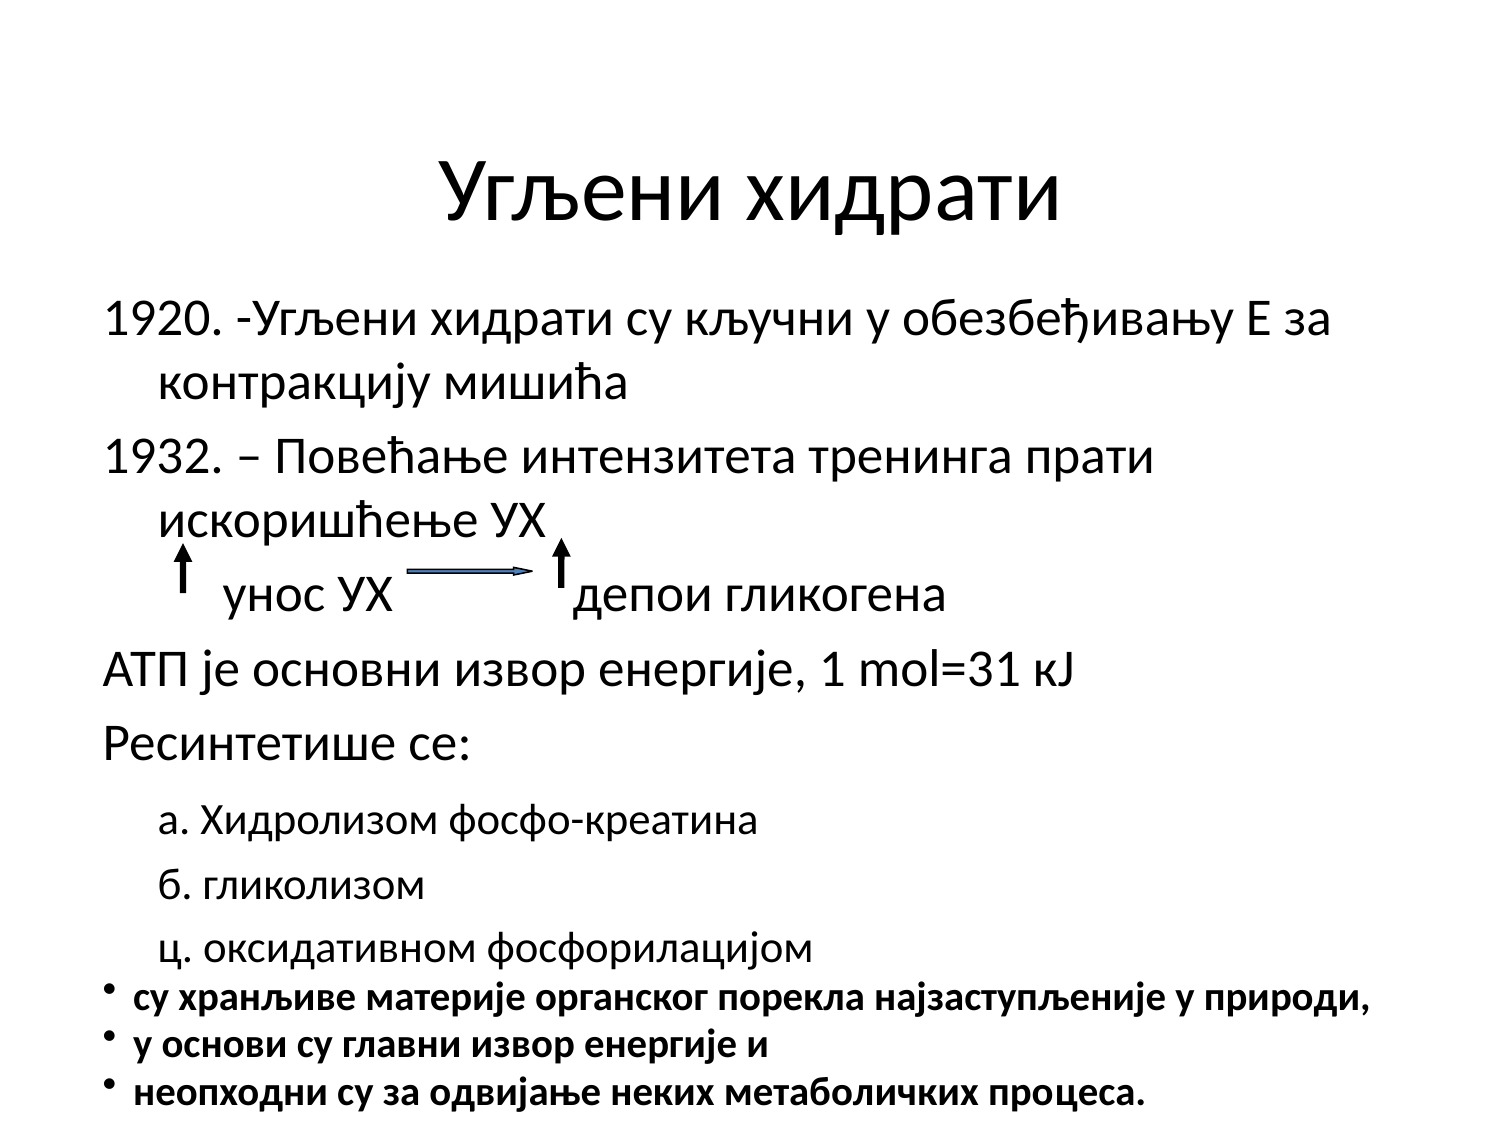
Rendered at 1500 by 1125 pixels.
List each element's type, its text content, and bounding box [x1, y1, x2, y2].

title Угљени хидрати [1, 90, 1500, 278]
text_box [176, 543, 190, 594]
text_box [407, 567, 533, 575]
list 1920. -Угљени хидрати су кључни у обезбеђивању Е за контракцију мишића 1932. – Повећање интензитета тренинга прати искоришћење УХ унос УХ депои гликогена АТП је основни извор енергије, 1 mol=31 кЈ Ресинтетише се: а. Хидролизом фосфо-креатина б. гликолизом ц. оксидативном фосфорилацијом су хранљиве материје органског порекла најзаступљеније у природи, у основи су главни извор енергије и неопходни су за одвијање неких метаболичких процеса. [87, 275, 1500, 1125]
text_box [555, 537, 568, 588]
